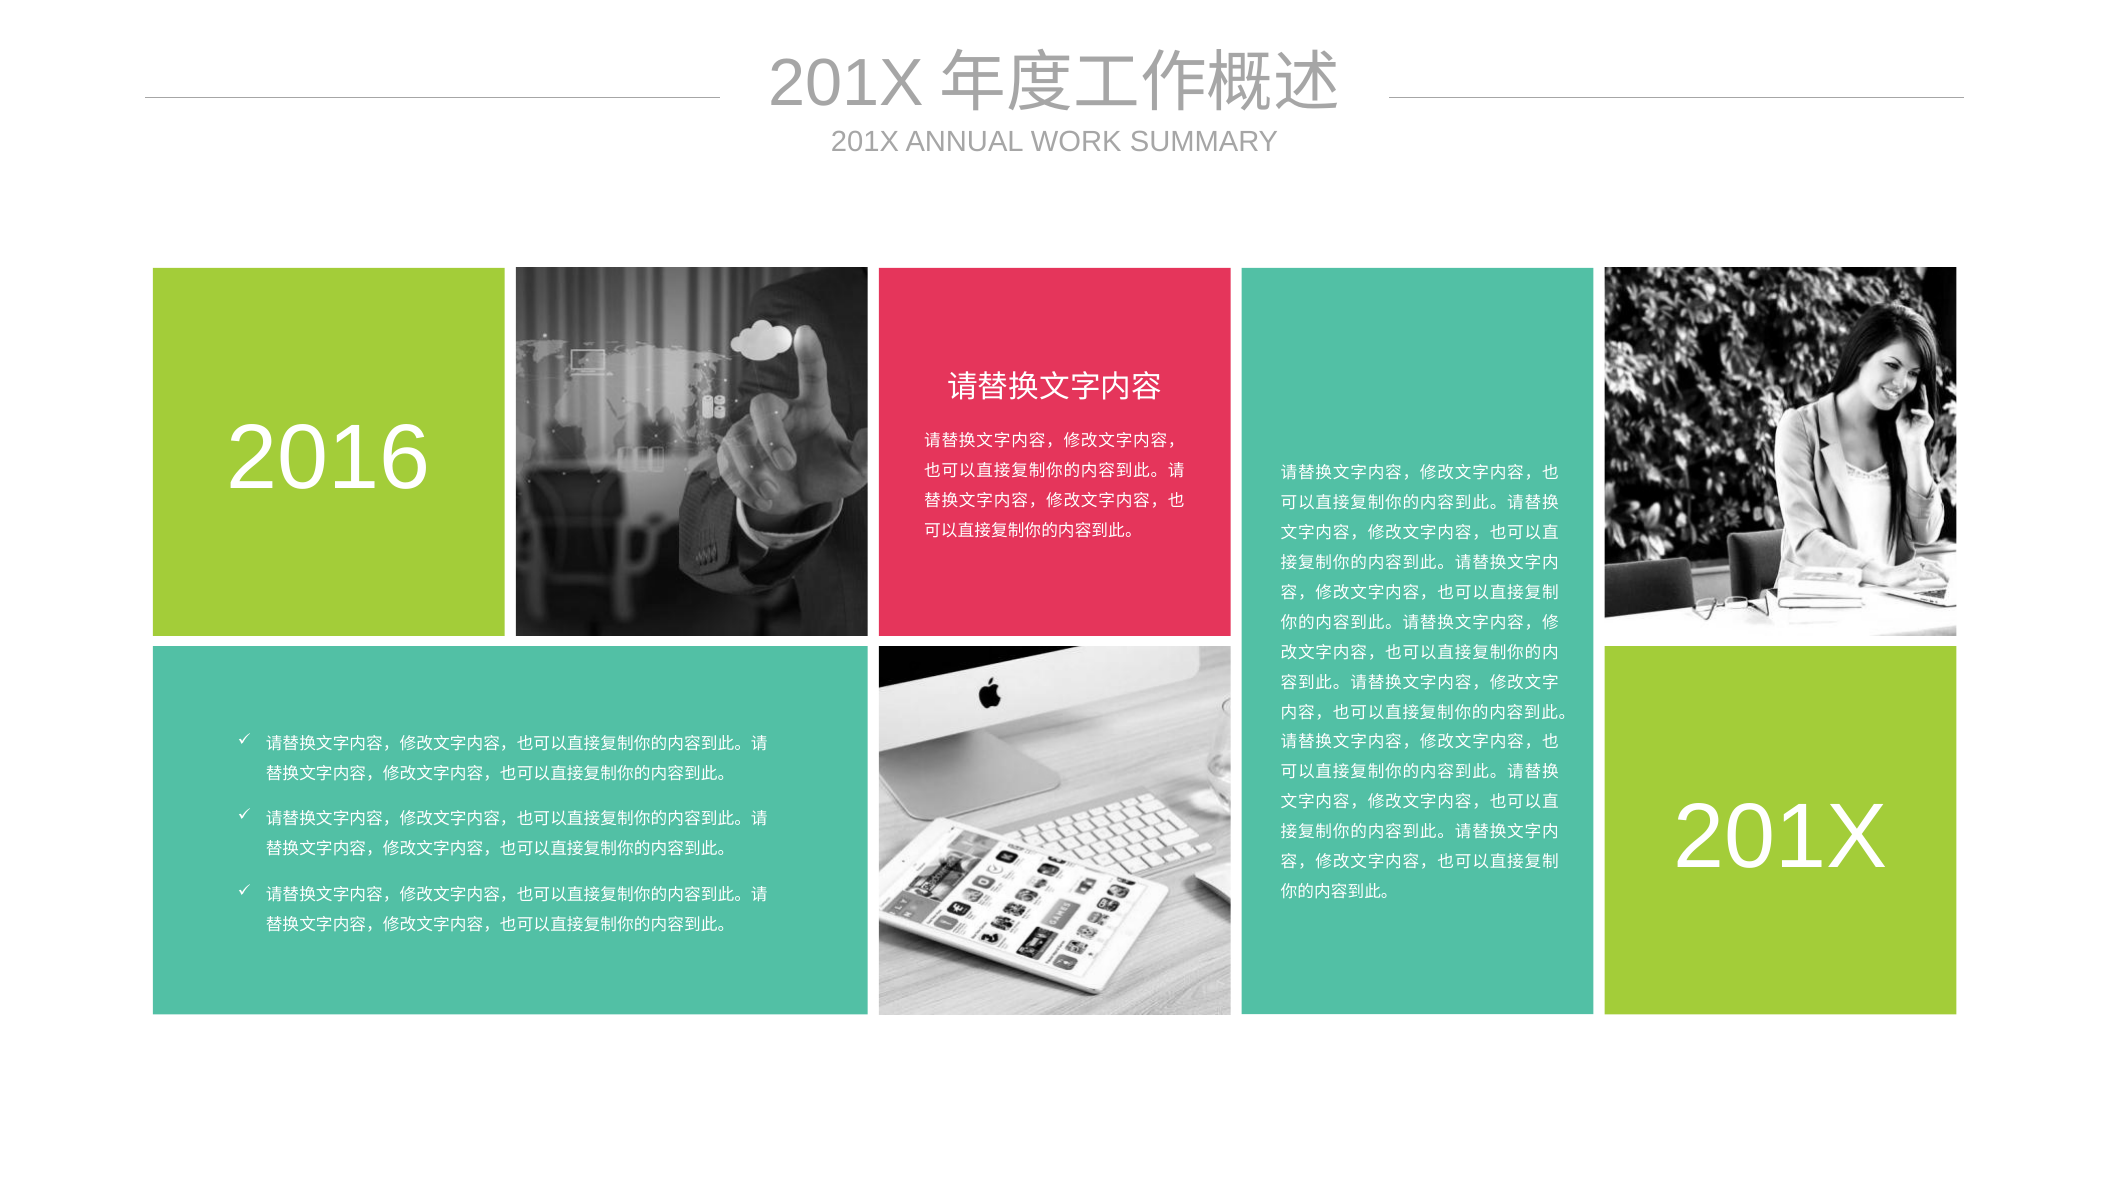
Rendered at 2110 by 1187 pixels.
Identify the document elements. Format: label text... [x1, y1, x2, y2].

text_box 请替换文字内容，修改文字内容，也可以直接复制你的内容到此。请替换文字内容，修改文字内容，也可以直接复制你的内容到此。 请替换文字内容，修改文字内容，也可以直接复制你的内容到此。请替换文字内容，修改文字内容，也可以直接复制你的内容到此。 请替换文字内容，修改文字内容，也可以直接复制你的内容到此。请替换文字内容，修改文字内容，也可以直接复制你的内容到此。 [237, 722, 775, 934]
text_box 201X [1604, 645, 1957, 1015]
text_box 2016 [152, 267, 506, 637]
text_box [878, 267, 1232, 637]
text_box [878, 645, 1232, 1015]
text_box 请替换文字内容，修改文字内容，也可以直接复制你的内容到此。请替换文字内容，修改文字内容，也可以直接复制你的内容到此。 [924, 420, 1186, 541]
text_box [1241, 267, 1594, 1015]
text_box 请替换文字内容，修改文字内容，也可以直接复制你的内容到此。请替换文字内容，修改文字内容，也可以直接复制你的内容到此。请替换文字内容，修改文字内容，也可以直接复制你的内容到此。请替换文字内容，修改文字内容，也可以直接复制你的内容到此。请替换文字内容，修改文字内容，也可以直接复制你的内容到此。请替换文字内容，修改文字内容，也可以直接复制你的内容到此。请替换文字内容，修改文字内容，也可以直接复制你的内容到此。请替换文字内容，修改文字内容，也可以直接复制你的内容到此。 [1280, 451, 1560, 902]
text_box [152, 645, 869, 1015]
text_box 201X年度工作概述 [730, 98, 1379, 119]
text_box 201X ANNUAL WORK SUMMARY [824, 122, 1285, 158]
text_box 201X年度工作概述 [730, 38, 1379, 96]
text_box [515, 267, 869, 637]
text_box [1604, 267, 1957, 637]
text_box 请替换文字内容 [924, 366, 1186, 404]
